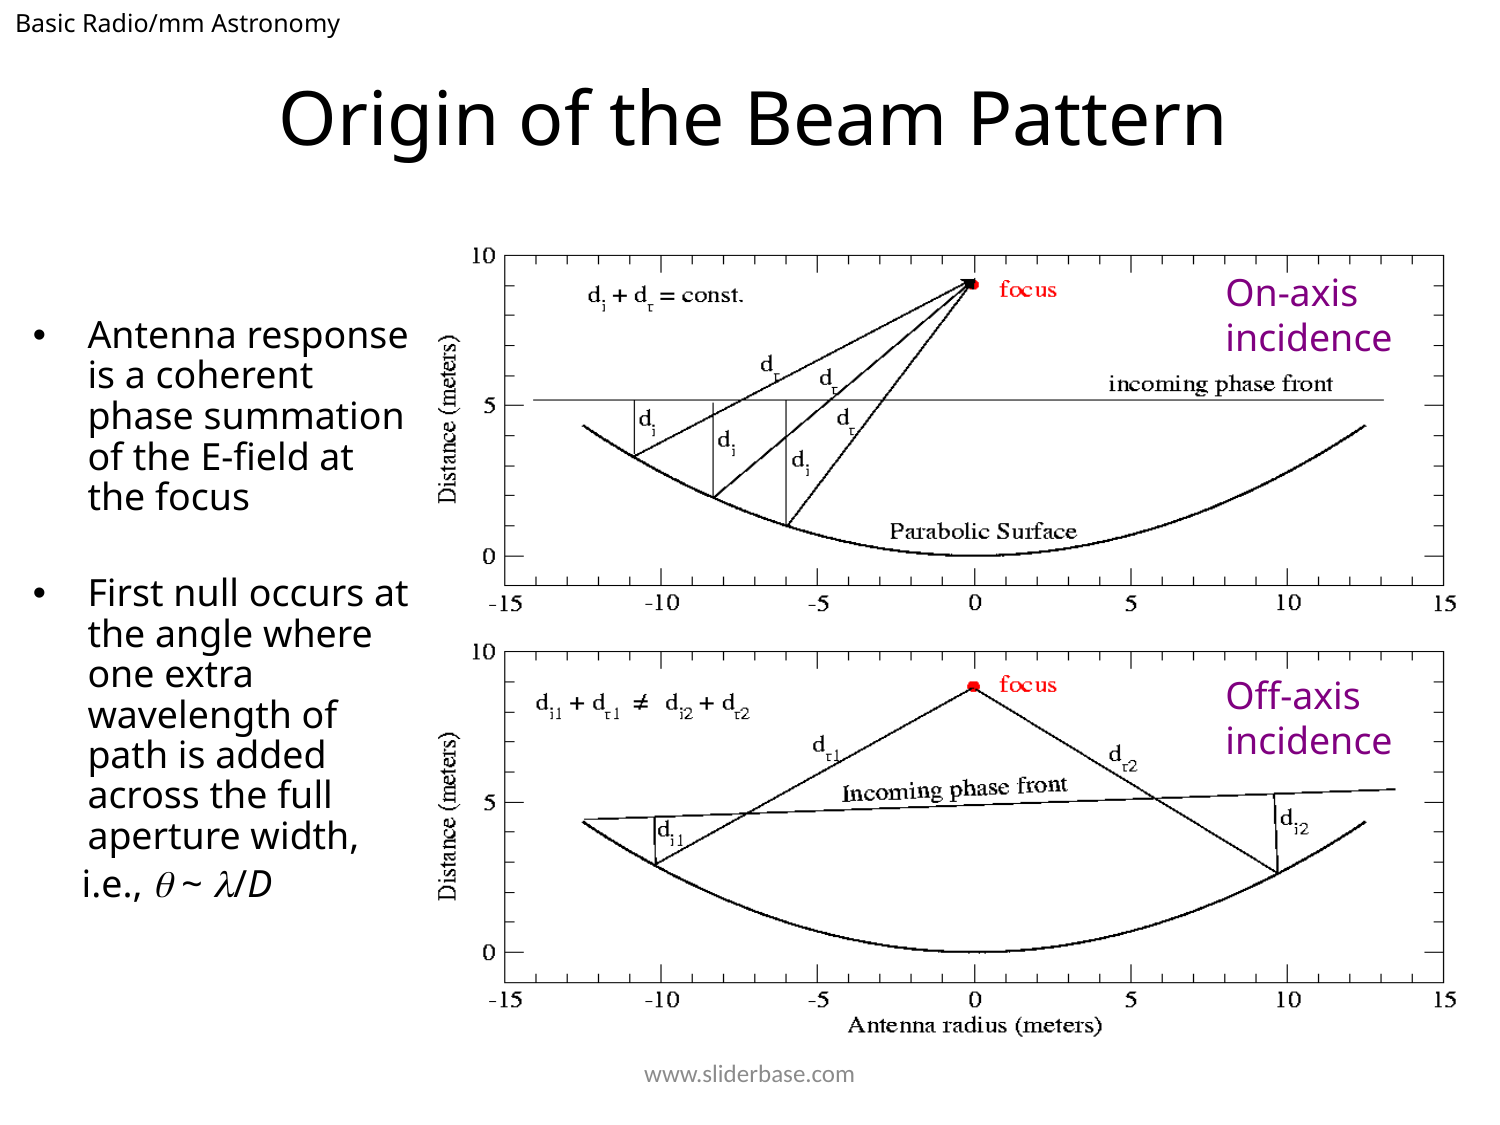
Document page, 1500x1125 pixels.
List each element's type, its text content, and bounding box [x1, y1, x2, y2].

text_box Basic Radio/mm Astronomy [0, 0, 382, 75]
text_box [430, 213, 1476, 1045]
footer www.sliderbase.com [512, 1052, 988, 1103]
list Antenna response is a coherent phase summation of the E-field at the focus First null occurs at the angle where one extra wavelength of path is added across the full aperture width, i.e., q ~ l/D [17, 308, 424, 932]
text_box Origin of the Beam Pattern [78, 21, 1429, 210]
